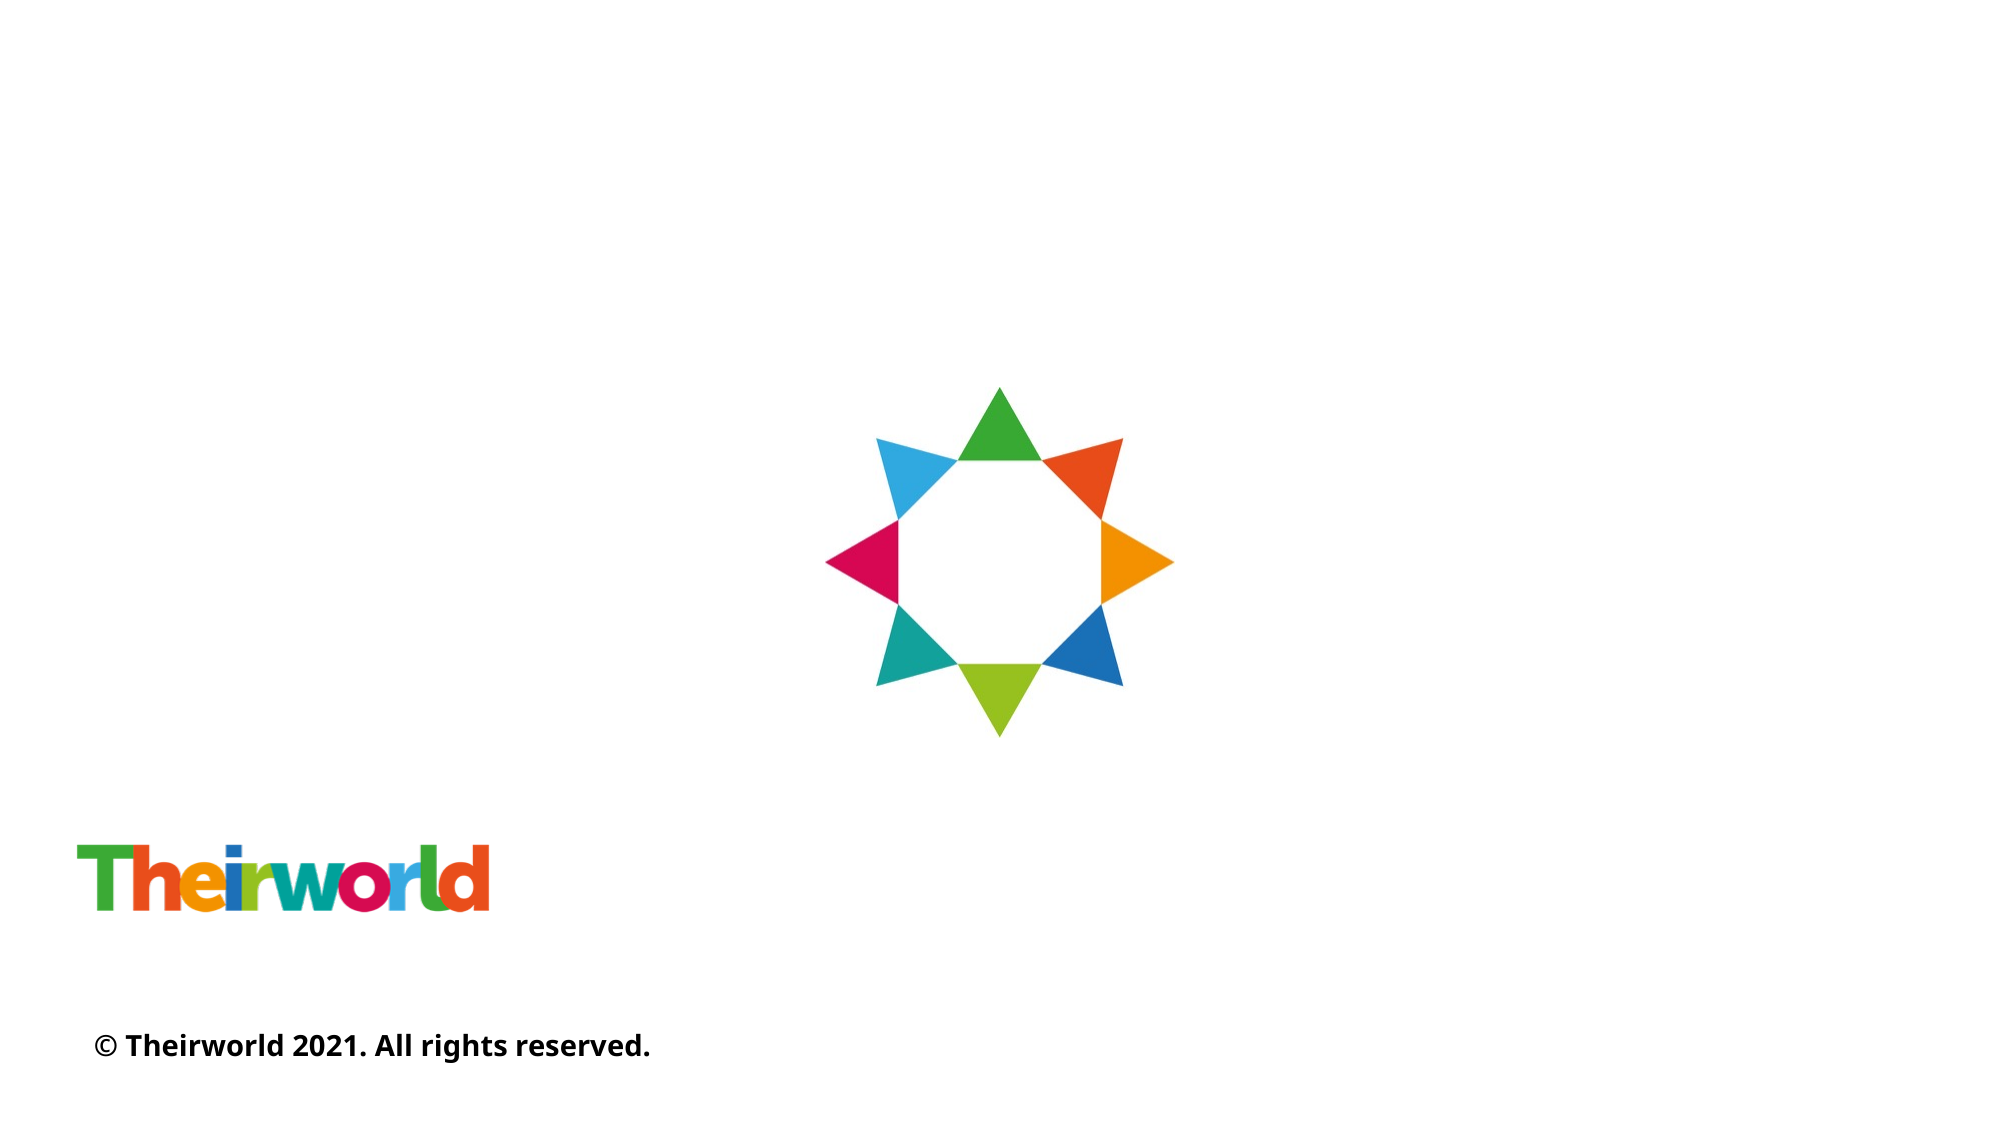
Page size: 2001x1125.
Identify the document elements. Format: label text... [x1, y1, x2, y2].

picture [825, 387, 1175, 738]
picture [65, 829, 501, 928]
title © Theirworld 2021. All rights reserved. [78, 927, 925, 1071]
